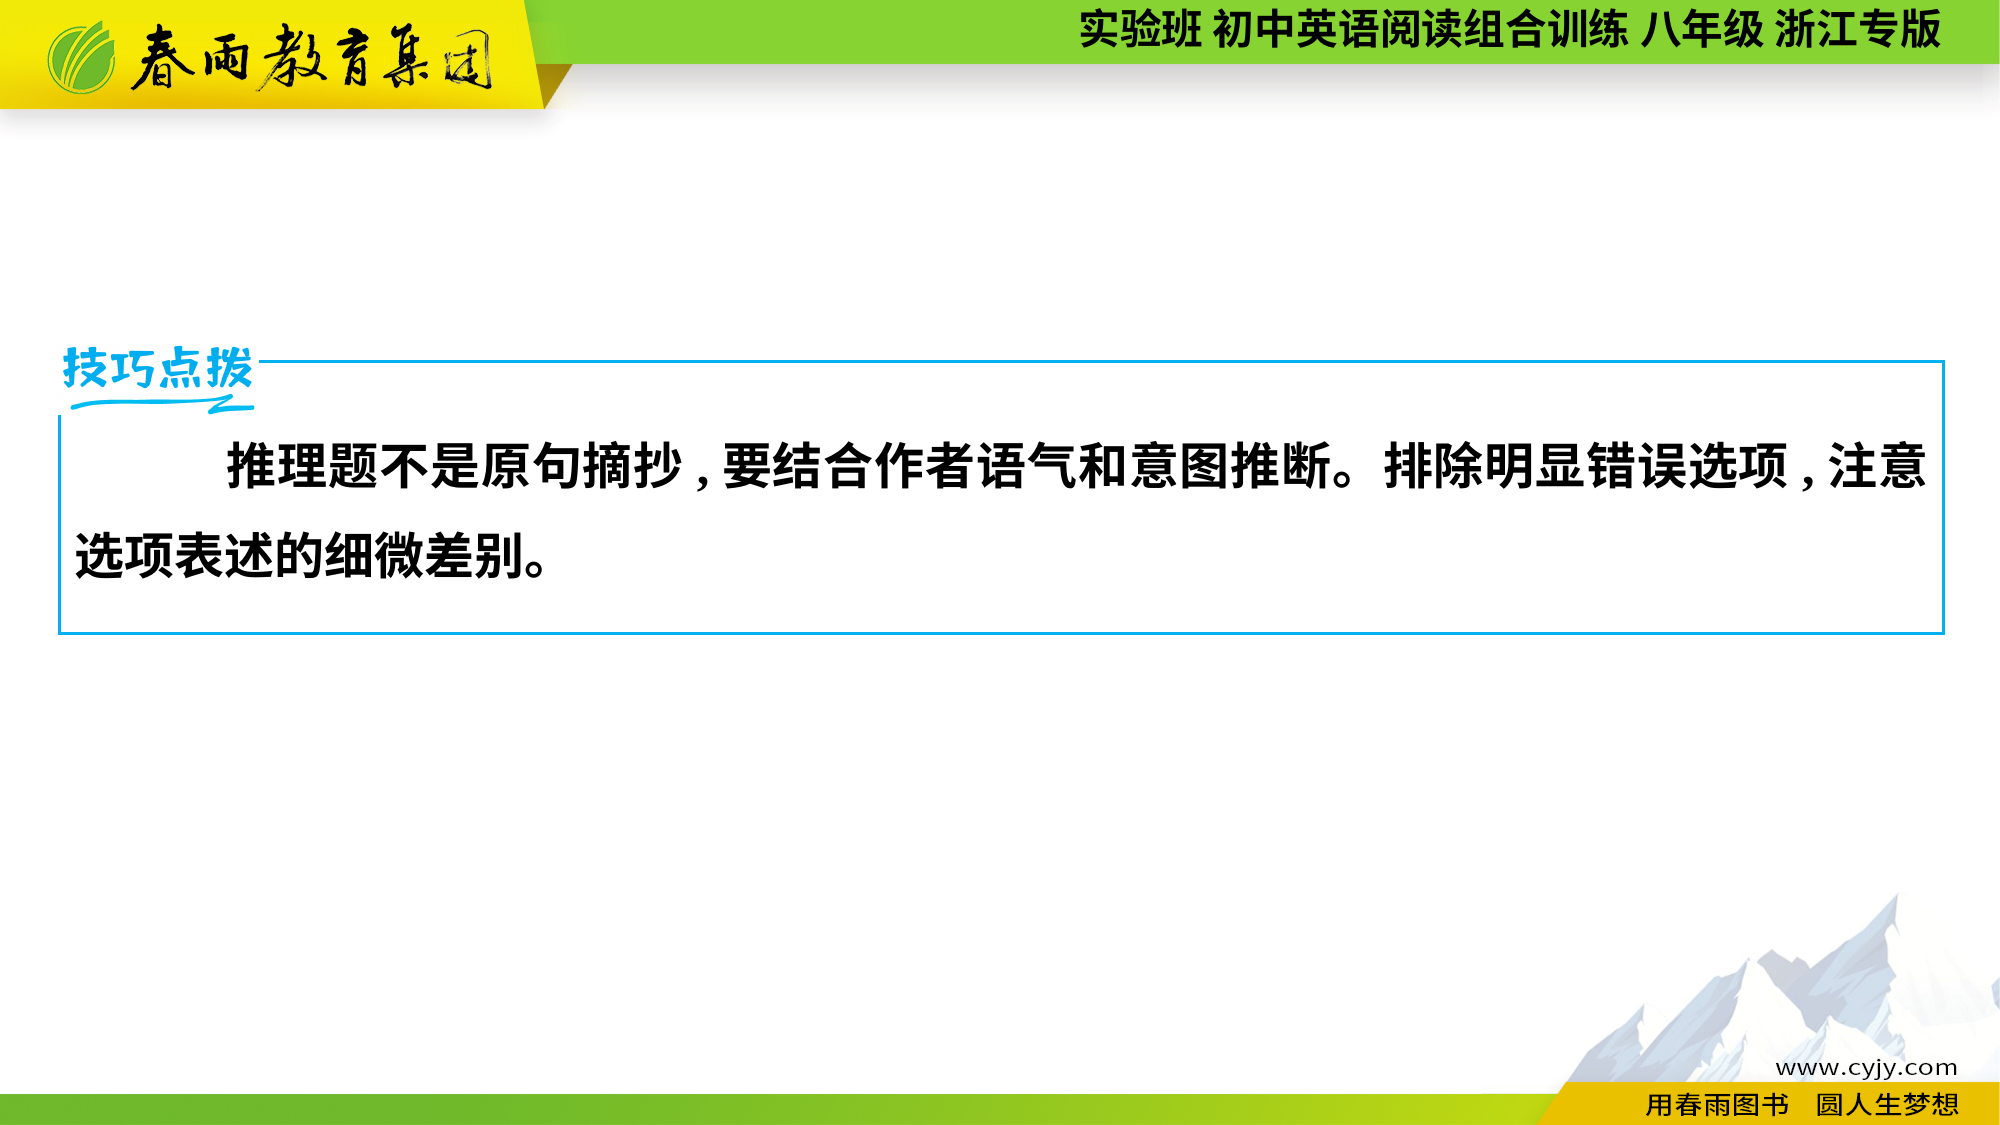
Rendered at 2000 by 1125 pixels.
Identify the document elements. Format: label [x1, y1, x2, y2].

text_box [59, 361, 1944, 634]
picture [0, 0, 2000, 1125]
